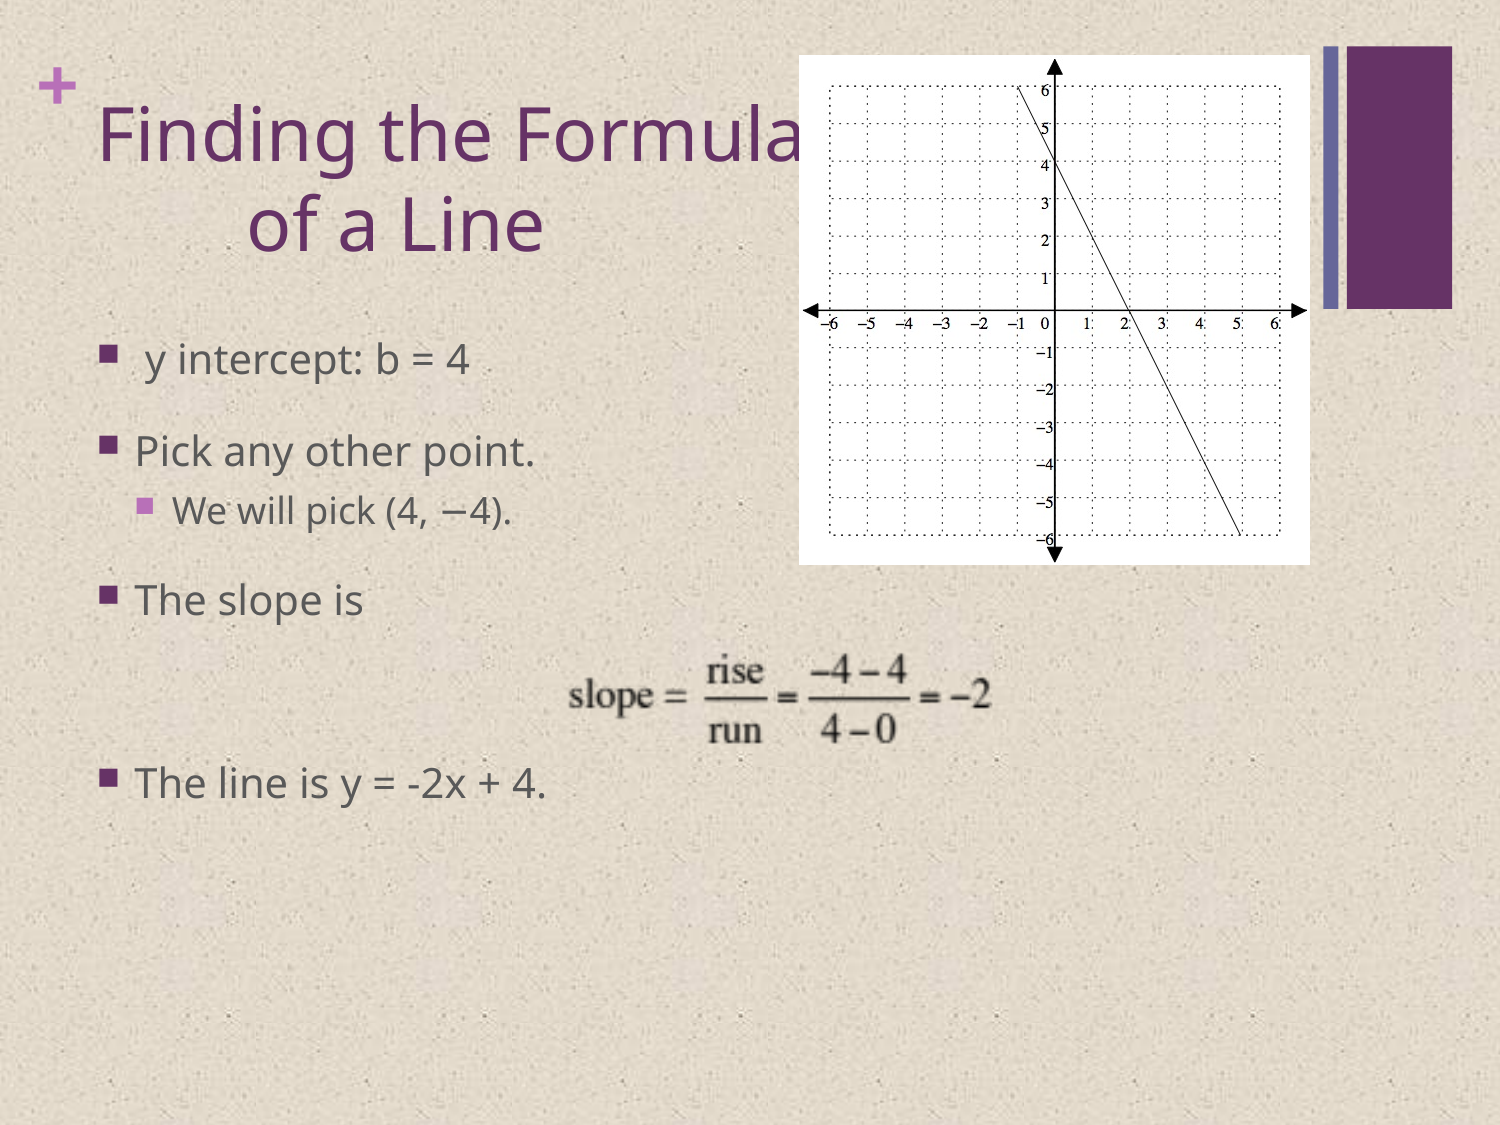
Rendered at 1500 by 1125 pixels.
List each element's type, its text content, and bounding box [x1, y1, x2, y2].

list y intercept: b = 4 Pick any other point. We will pick (4, −4). The slope is The line is y = -2x + 4. [81, 324, 1322, 1005]
title Finding the Formula of a Line [81, 79, 791, 263]
picture [0, 0, 1500, 1125]
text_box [565, 641, 998, 747]
title Finding the Formula of a Line [1316, 79, 1322, 263]
